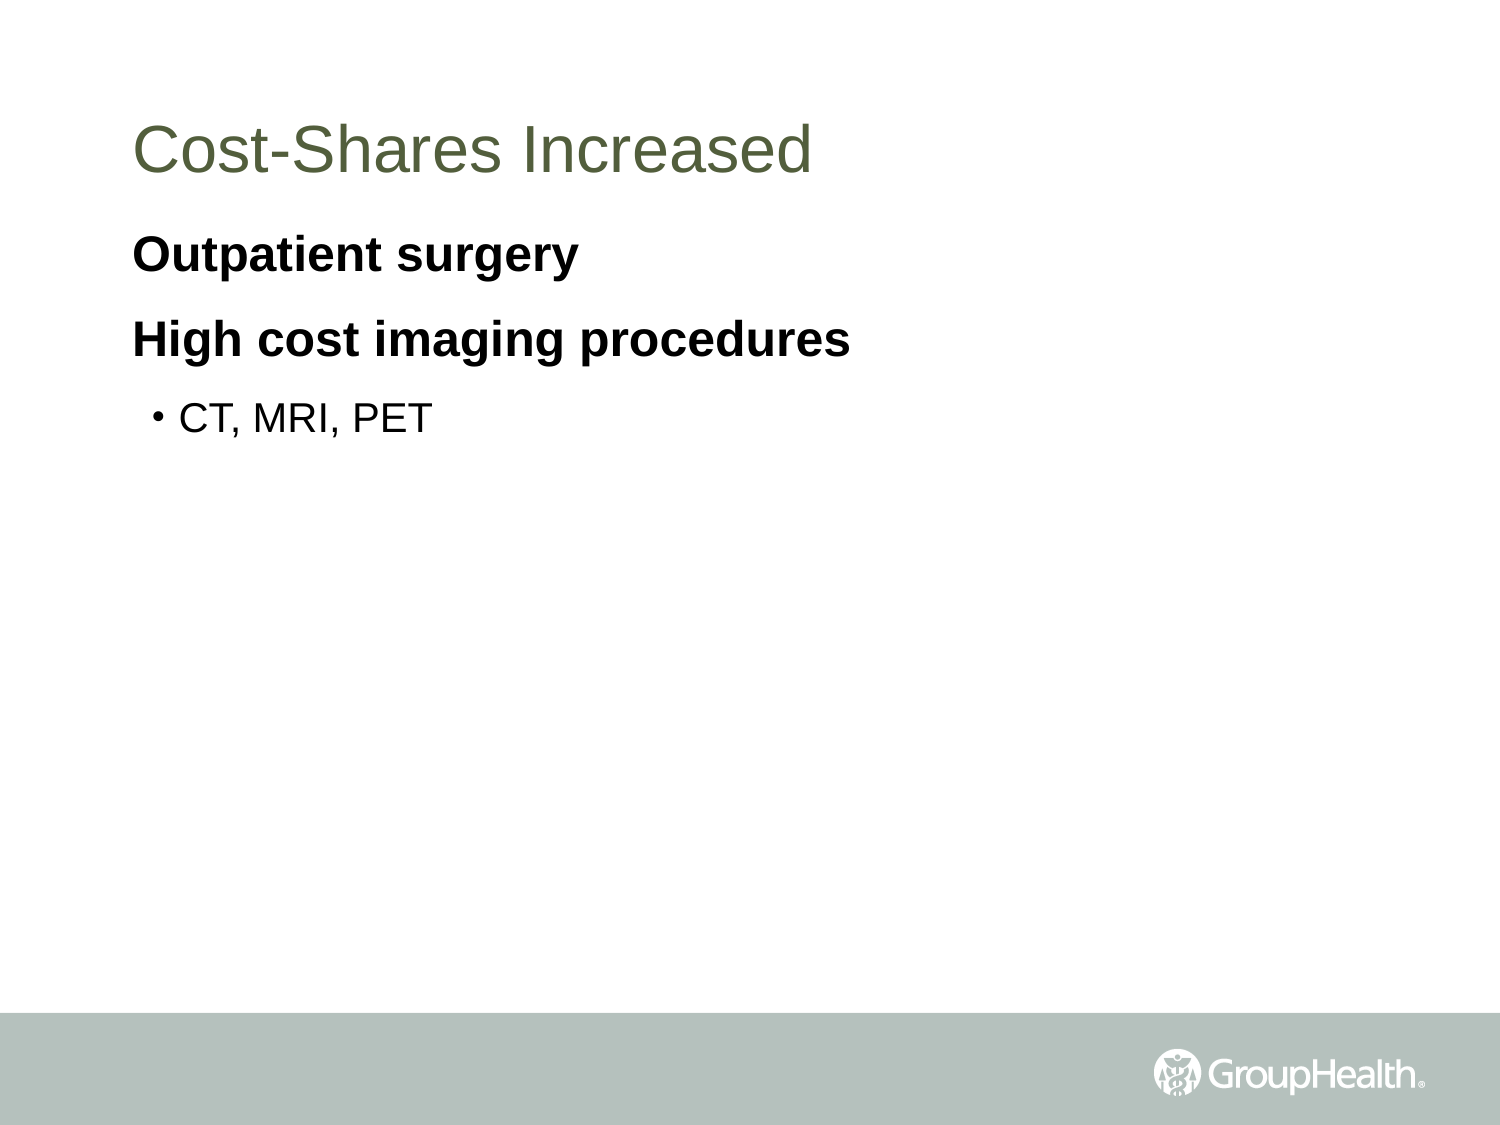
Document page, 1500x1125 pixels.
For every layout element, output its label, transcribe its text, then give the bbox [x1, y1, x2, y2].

list Outpatient surgery High cost imaging procedures CT, MRI, PET [131, 221, 1409, 955]
title Cost-Shares Increased [132, 83, 1397, 187]
picture [0, 0, 1500, 1125]
